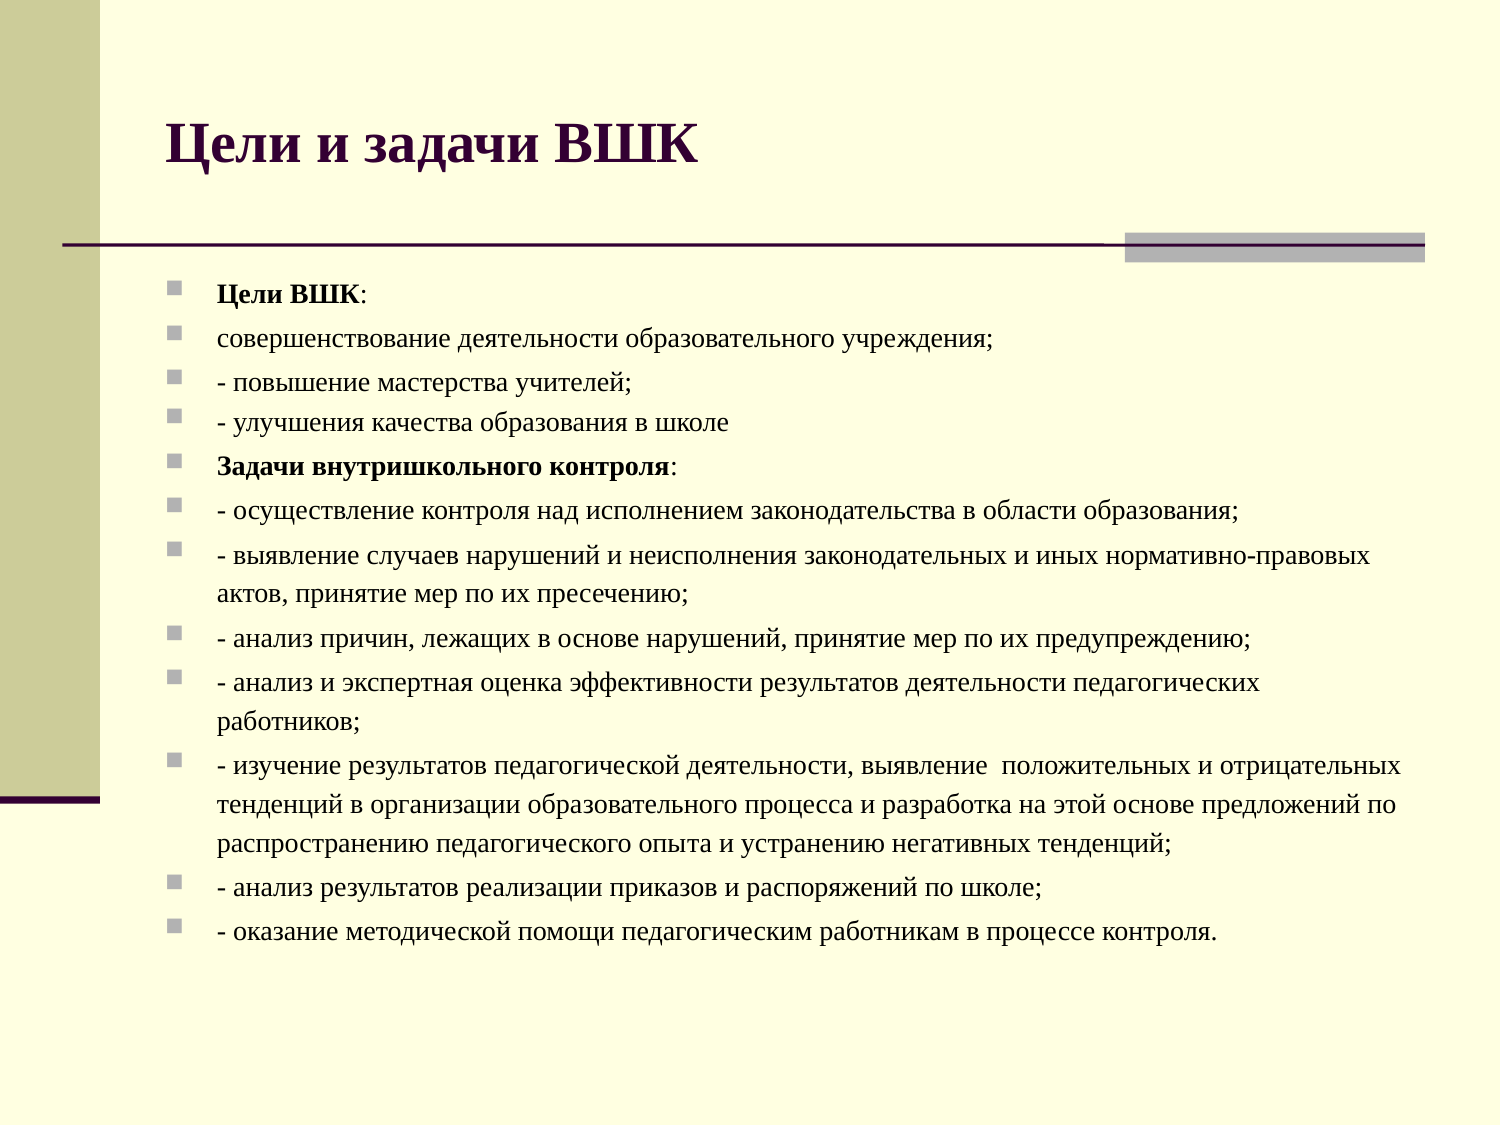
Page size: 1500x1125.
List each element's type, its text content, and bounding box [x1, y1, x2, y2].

title Цели и задачи ВШК [150, 45, 1425, 234]
list Цели ВШК: совершенствование деятельности образовательного учре­ждения; - повышение мастерства учителей; - улучшения качества образования в школе Задачи внутришкольного контроля: - осуществление контроля над исполнением законодательства в области образования; - выявление случаев нарушений и неисполнения законодательных и иных нормативно-правовых актов, принятие мер по их пресечению; - анализ причин, лежащих в основе нарушений, принятие мер по их предупреждению; - анализ и экспертная оценка эффективности результатов деятельности педагогических работников; - изучение результатов педагогической деятельности, выявление положительных и отрицательных тенденций в организации обра­зователь­ного процесса и разработка на этой основе предложений по распространению педагогического опы­та и устране­нию негативных тенденций; - анализ результатов реализации приказов и распоряжений по школе; - оказание методической помощи педагогическим работникам в процессе контроля. [150, 262, 1425, 1006]
